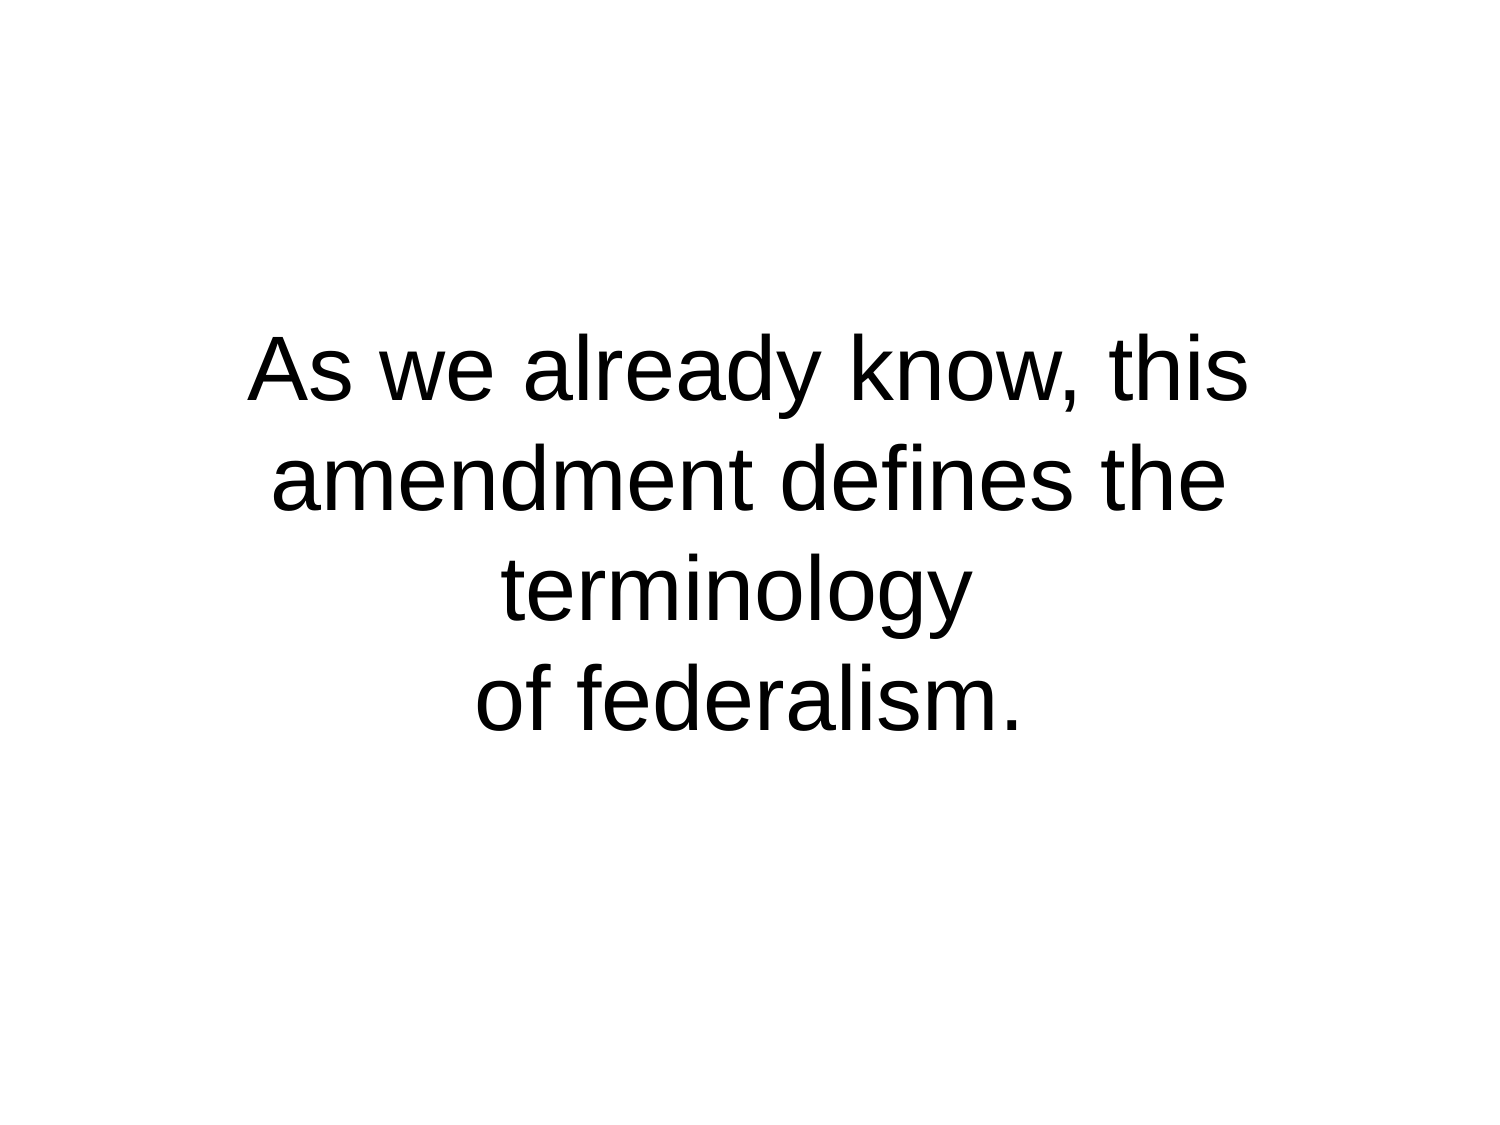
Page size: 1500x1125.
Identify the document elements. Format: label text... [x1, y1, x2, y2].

title As we already know, this amendment defines the terminology of federalism. [74, 44, 1426, 1013]
